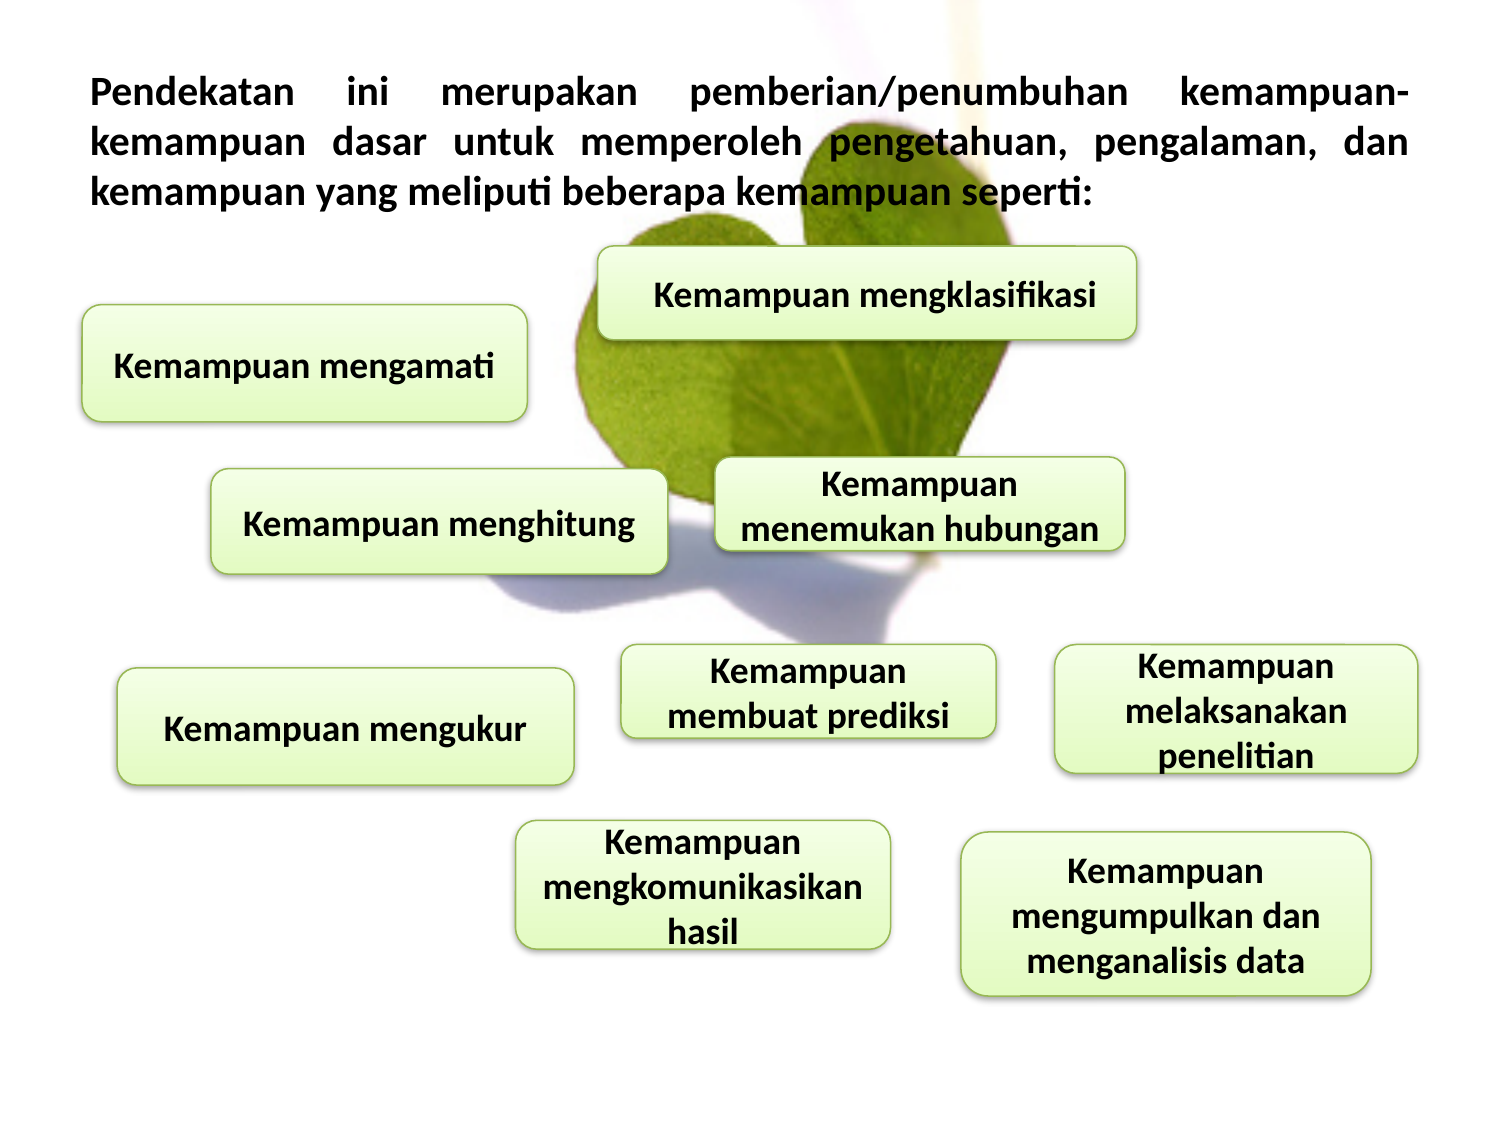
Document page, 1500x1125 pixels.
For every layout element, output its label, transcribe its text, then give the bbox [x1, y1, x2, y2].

text_box Kemampuan mengukur [116, 667, 575, 786]
text_box Kemampuan mengumpulkan dan menganalisis data [960, 831, 1372, 997]
text_box Kemampuan menghitung [210, 467, 669, 575]
text_box Kemampuan melaksanakan penelitian [1053, 643, 1419, 775]
text_box Kemampuan menemukan hubungan [714, 456, 1126, 552]
text_box Kemampuan mengkomunikasikan hasil [514, 819, 892, 951]
title Pendekatan ini merupakan pemberian/penumbuhan kemampuan-kemampuan dasar untuk memperoleh pengetahuan, pengalaman, dan kemampuan yang meliputi beberapa kemampuan seperti: [75, 45, 1425, 233]
text_box Kemampuan membuat prediksi [620, 643, 997, 740]
text_box Kemampuan mengamati [81, 303, 529, 423]
picture [0, 0, 1500, 1125]
text_box Kemampuan mengklasifikasi [596, 245, 1138, 341]
